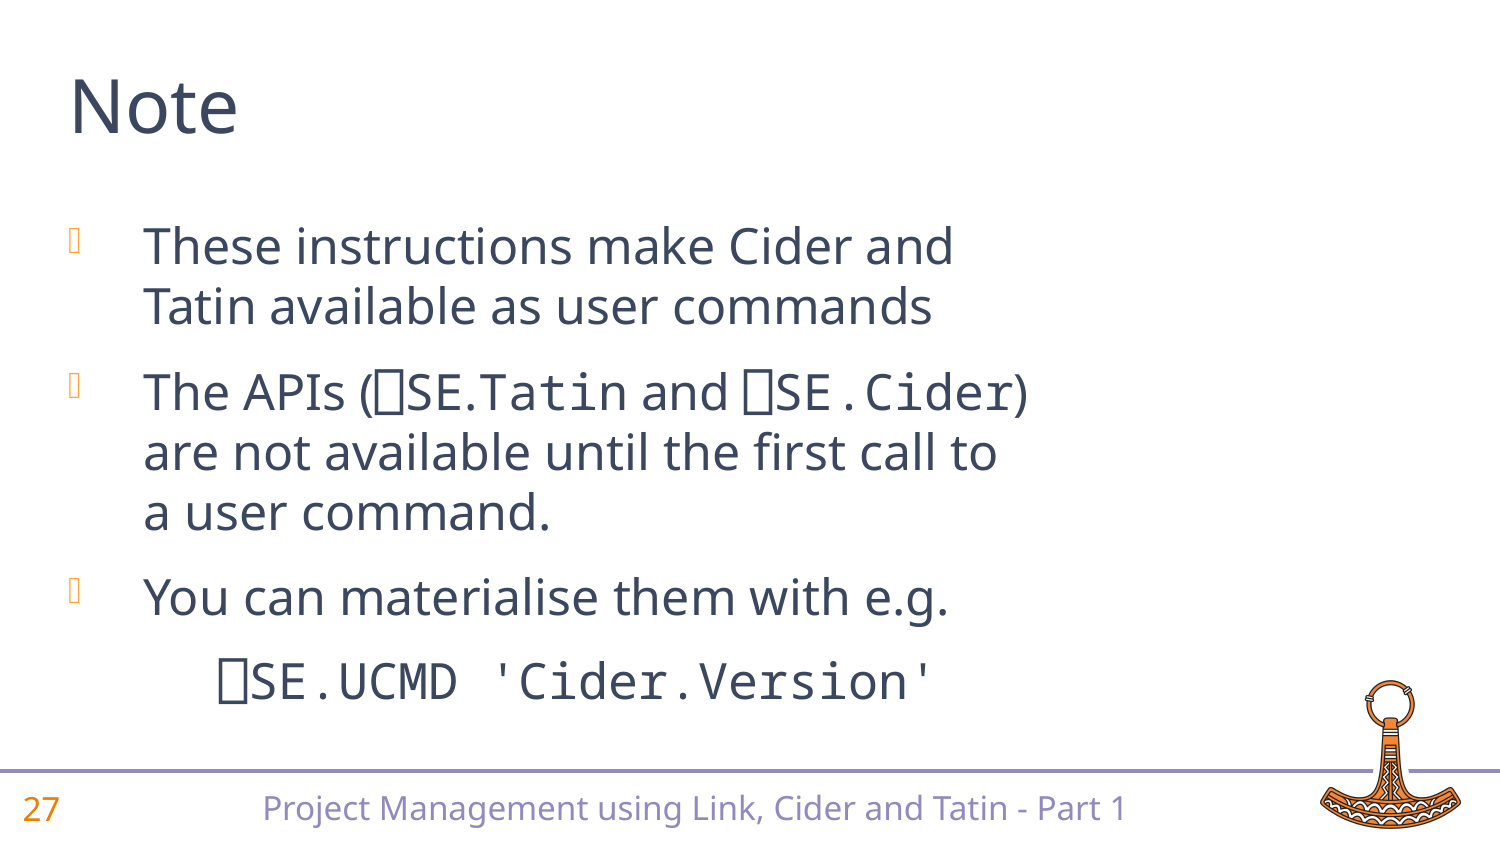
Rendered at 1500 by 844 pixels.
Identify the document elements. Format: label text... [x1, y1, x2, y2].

list These instructions make Cider and Tatin available as user commands The APIs (⎕SE.Tatin and ⎕SE.Cider) are not available until the first call to a user command. You can materialise them with e.g. ⎕SE.UCMD 'Cider.Version' [53, 207, 1053, 740]
title Note [53, 43, 1203, 157]
picture [1320, 680, 1461, 829]
